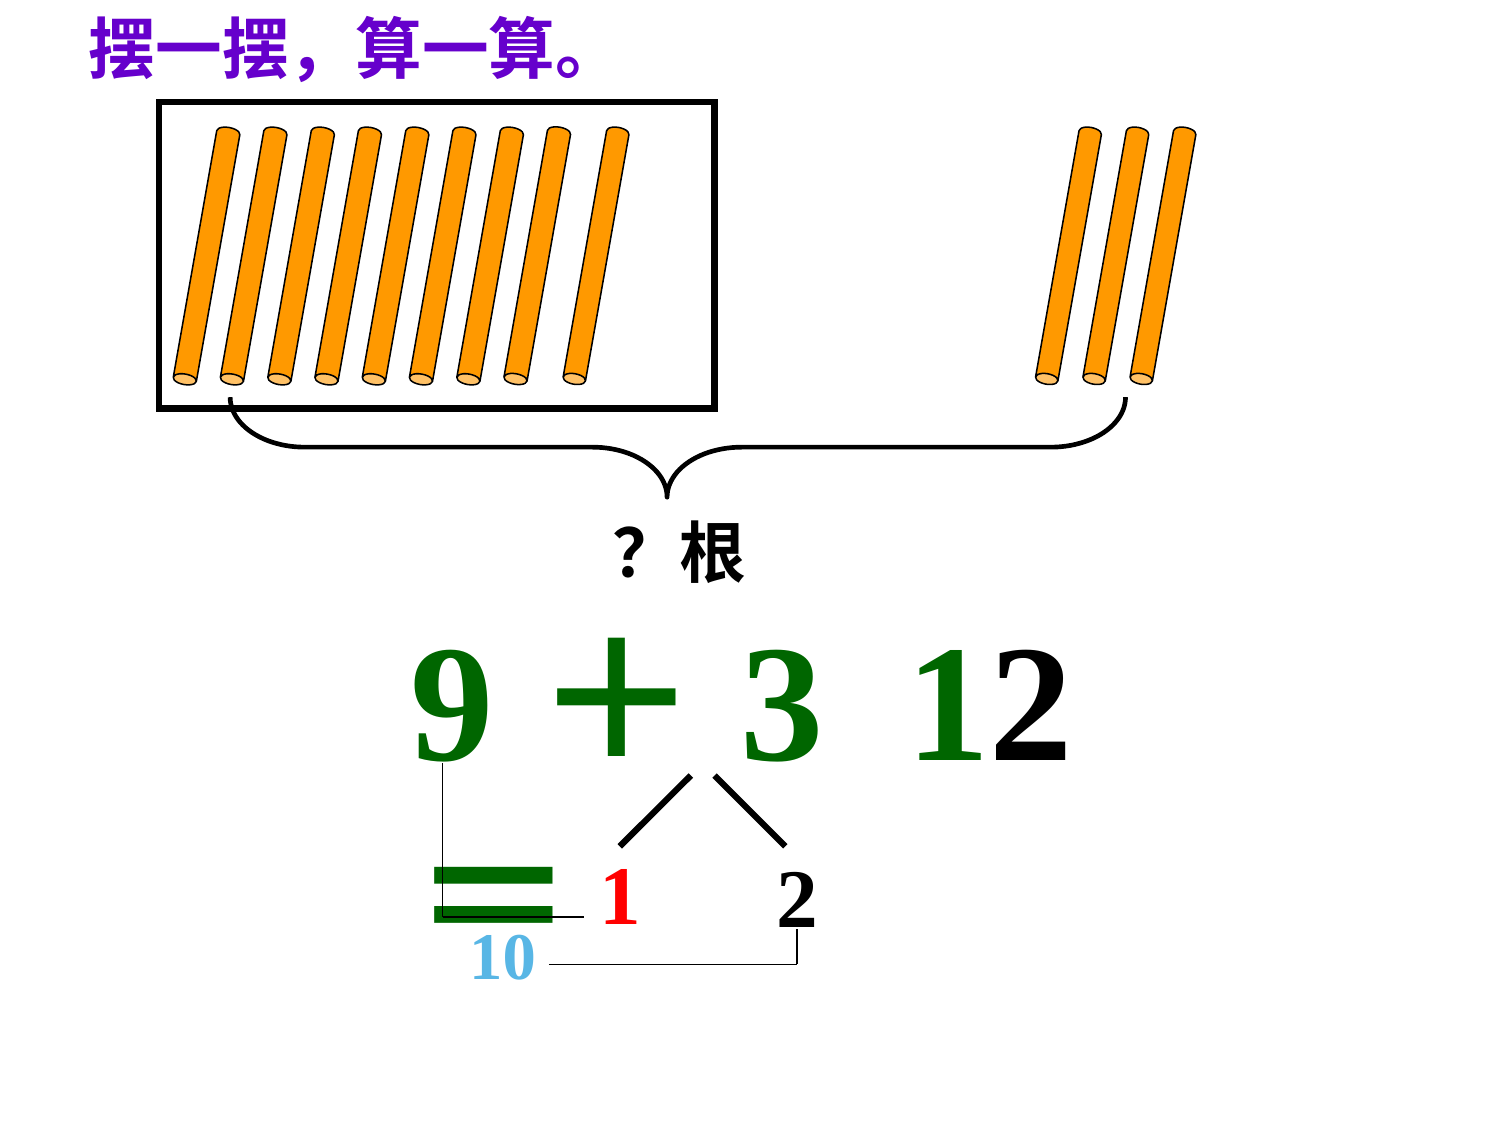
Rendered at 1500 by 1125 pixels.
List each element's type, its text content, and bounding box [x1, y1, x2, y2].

text_box 10 [454, 905, 644, 1000]
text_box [619, 775, 691, 847]
text_box 1 [584, 834, 761, 950]
text_box 2 [761, 837, 951, 952]
text_box 12 [891, 586, 1128, 801]
text_box 9＋3＝ [395, 586, 987, 1001]
text_box [1130, 127, 1196, 385]
text_box [1082, 127, 1149, 385]
text_box ？根 [597, 503, 786, 586]
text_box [714, 775, 786, 847]
text_box [159, 101, 715, 409]
text_box 摆一摆，算一算。 [55, 0, 656, 95]
text_box [230, 397, 1126, 498]
text_box [1035, 127, 1102, 385]
